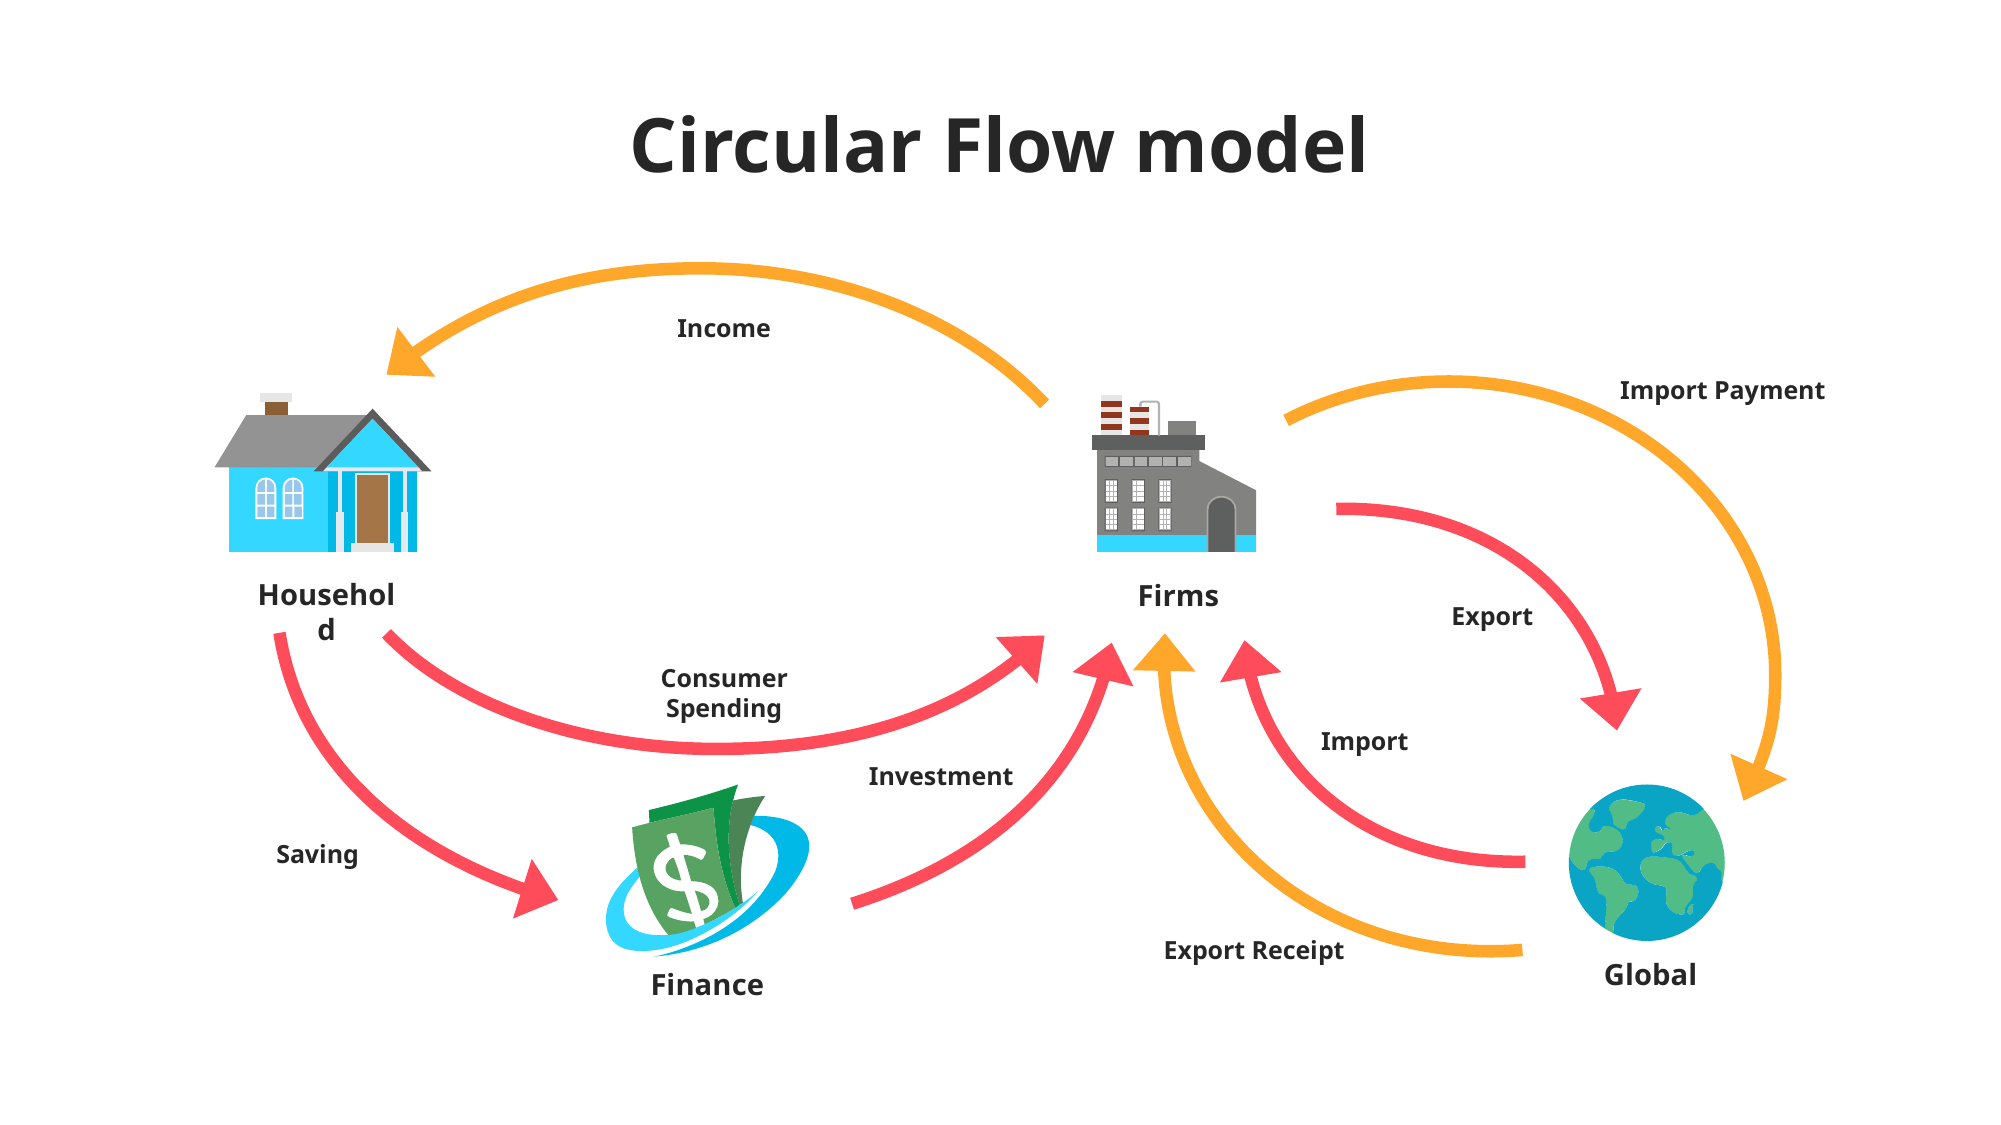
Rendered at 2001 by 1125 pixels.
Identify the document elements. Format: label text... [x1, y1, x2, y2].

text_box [1091, 394, 1257, 552]
text_box [1153, 633, 1522, 952]
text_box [214, 393, 432, 553]
text_box Export Receipt [1096, 927, 1360, 972]
text_box Household [234, 568, 420, 654]
text_box Saving [111, 830, 374, 876]
text_box [852, 642, 1120, 904]
text_box [408, 633, 1045, 750]
text_box Import [1345, 718, 1569, 764]
text_box Finance [614, 959, 800, 1009]
text_box Firms [1085, 569, 1271, 620]
text_box Export [1285, 592, 1498, 638]
text_box Import Payment [1605, 367, 1869, 413]
text_box Global [1517, 949, 1784, 999]
text_box [1286, 381, 1776, 801]
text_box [1568, 784, 1725, 941]
text_box Investment [765, 752, 1029, 798]
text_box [605, 784, 810, 957]
text_box Consumer Spending [592, 654, 856, 730]
text_box [283, 654, 559, 907]
text_box Income [592, 304, 856, 350]
text_box [386, 268, 1045, 405]
text_box [1235, 640, 1526, 862]
text_box [1336, 508, 1626, 731]
title Circular Flow model [335, 58, 1665, 238]
